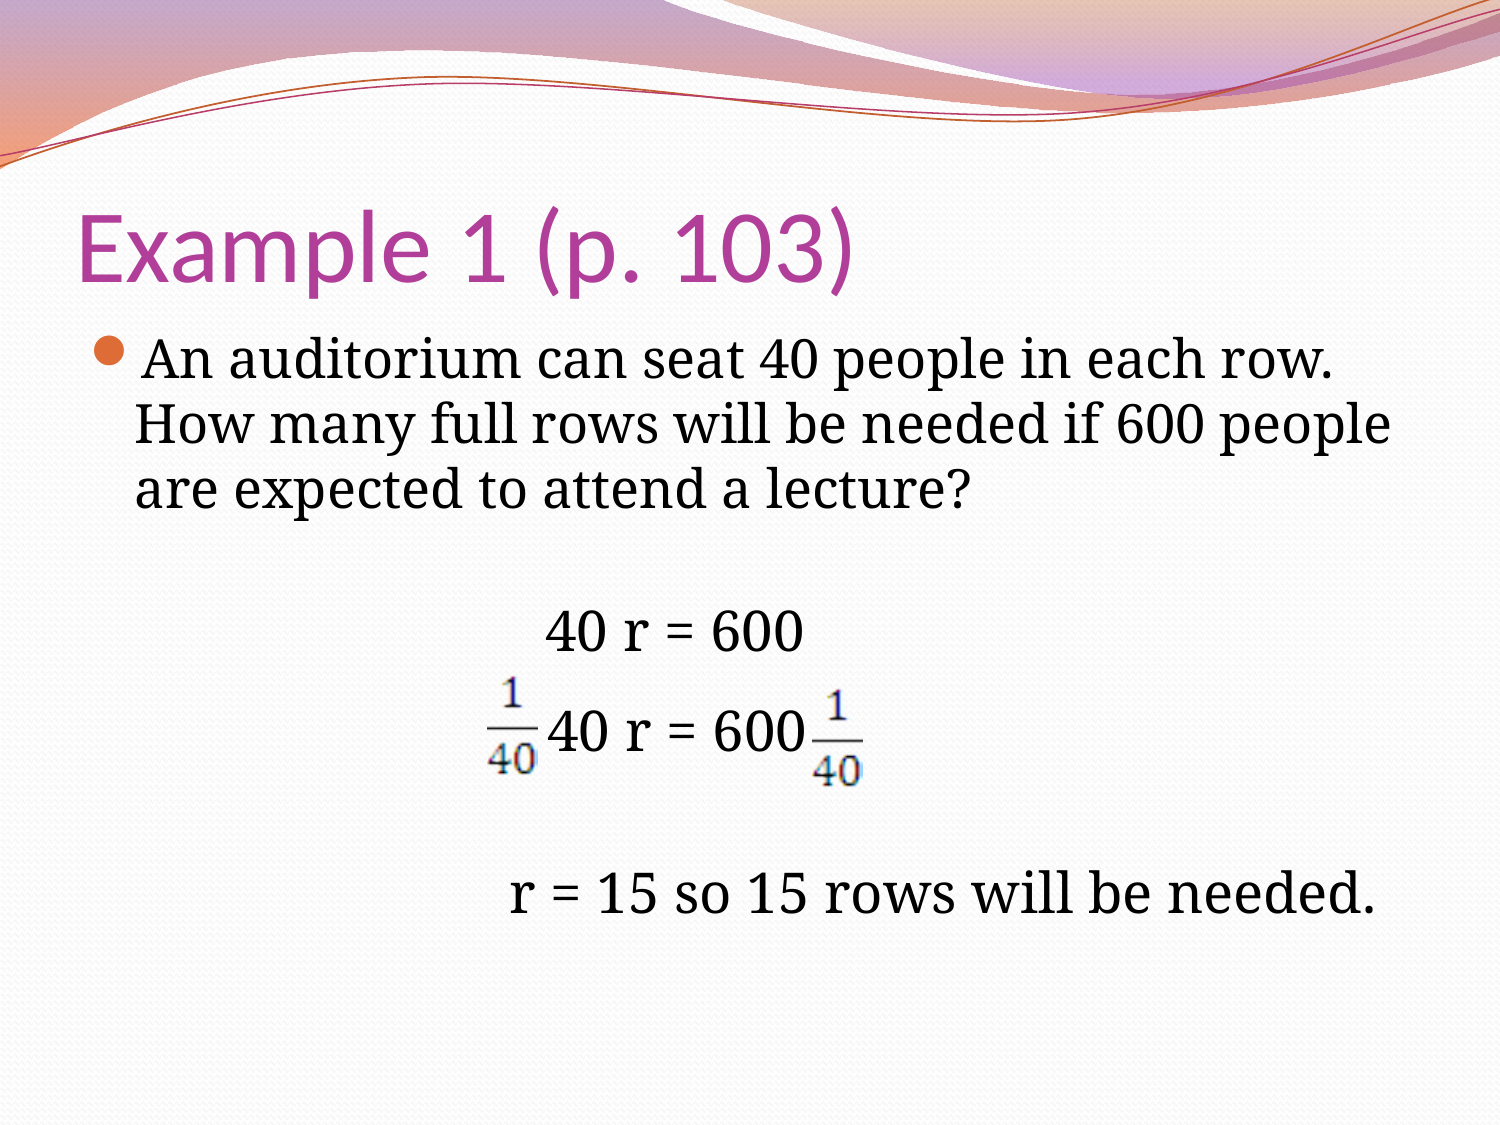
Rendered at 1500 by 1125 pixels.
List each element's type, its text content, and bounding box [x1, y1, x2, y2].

picture [487, 674, 538, 788]
picture [812, 687, 863, 801]
text_box [0, 0, 1500, 75]
text_box 40 r = 600 [544, 687, 812, 770]
list An auditorium can seat 40 people in each row. How many full rows will be needed if 600 people are expected to attend a lecture? [75, 317, 1425, 1038]
title Example 1 (p. 103) [75, 115, 1425, 303]
text_box 40 r = 600 [530, 587, 820, 670]
text_box r = 15 so 15 rows will be needed. [494, 849, 1392, 933]
